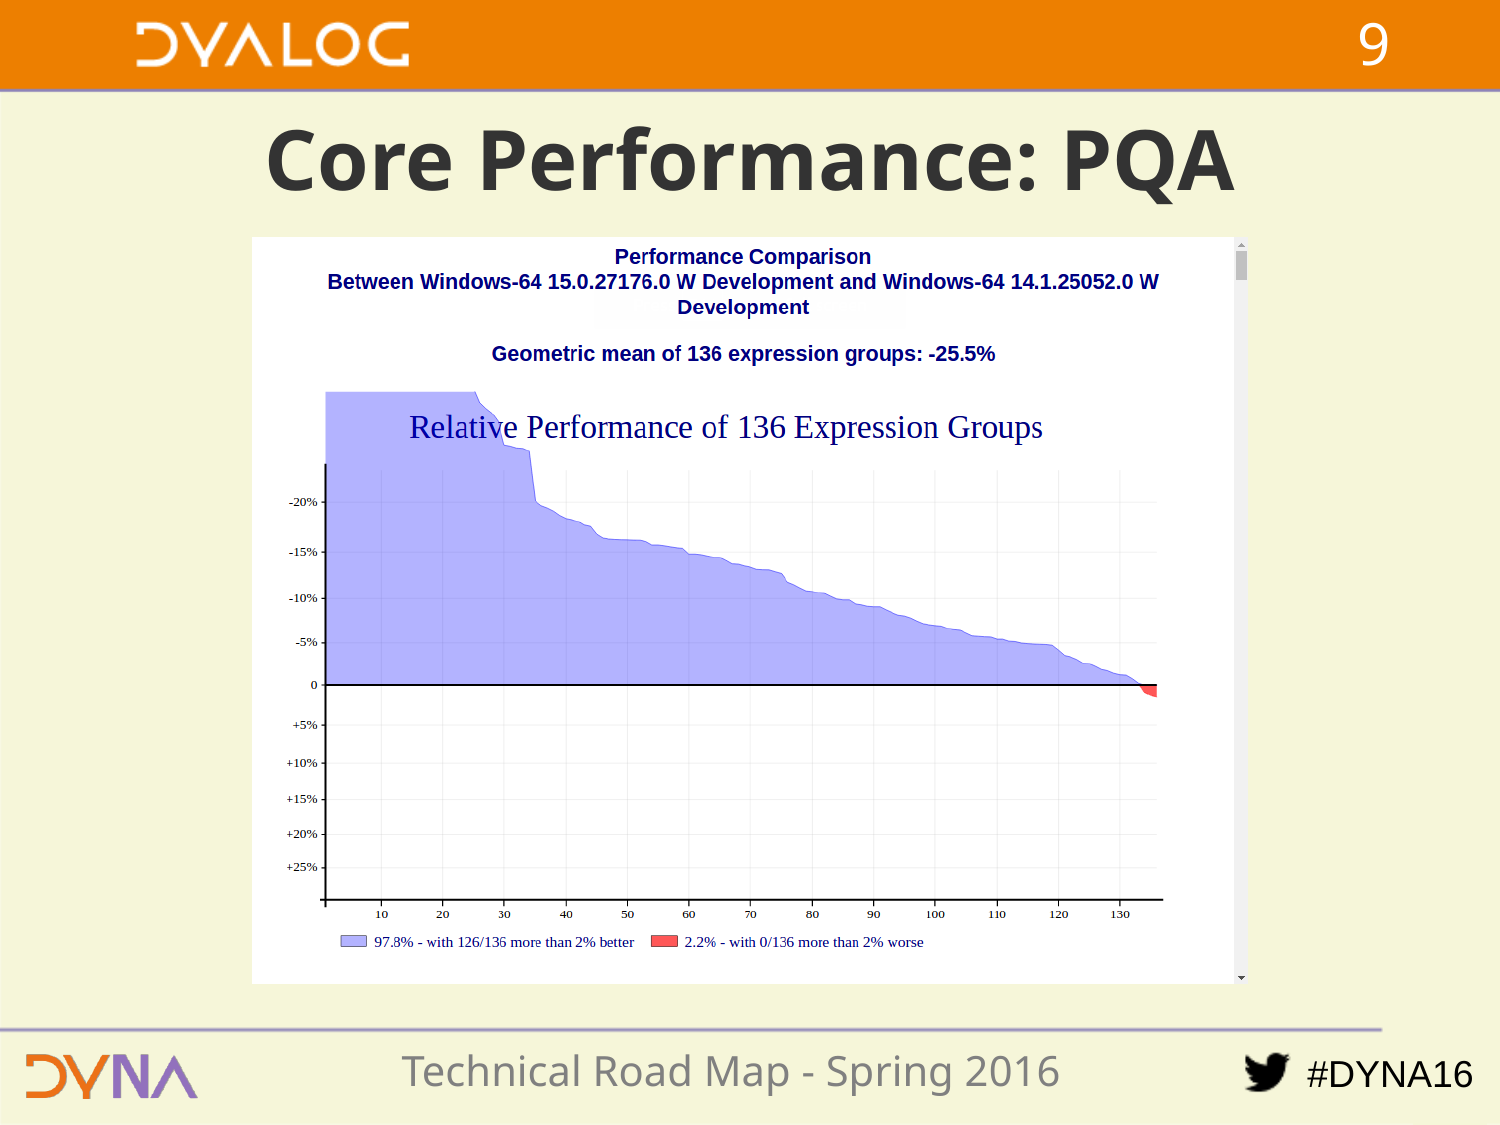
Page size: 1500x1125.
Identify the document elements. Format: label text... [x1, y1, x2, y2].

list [252, 237, 1248, 984]
title Core Performance: PQA [112, 99, 1388, 288]
footer Technical Road Map - Spring 2016 [249, 1037, 1213, 1113]
slide_number 8 [1299, 0, 1406, 75]
picture [0, 0, 1500, 1125]
